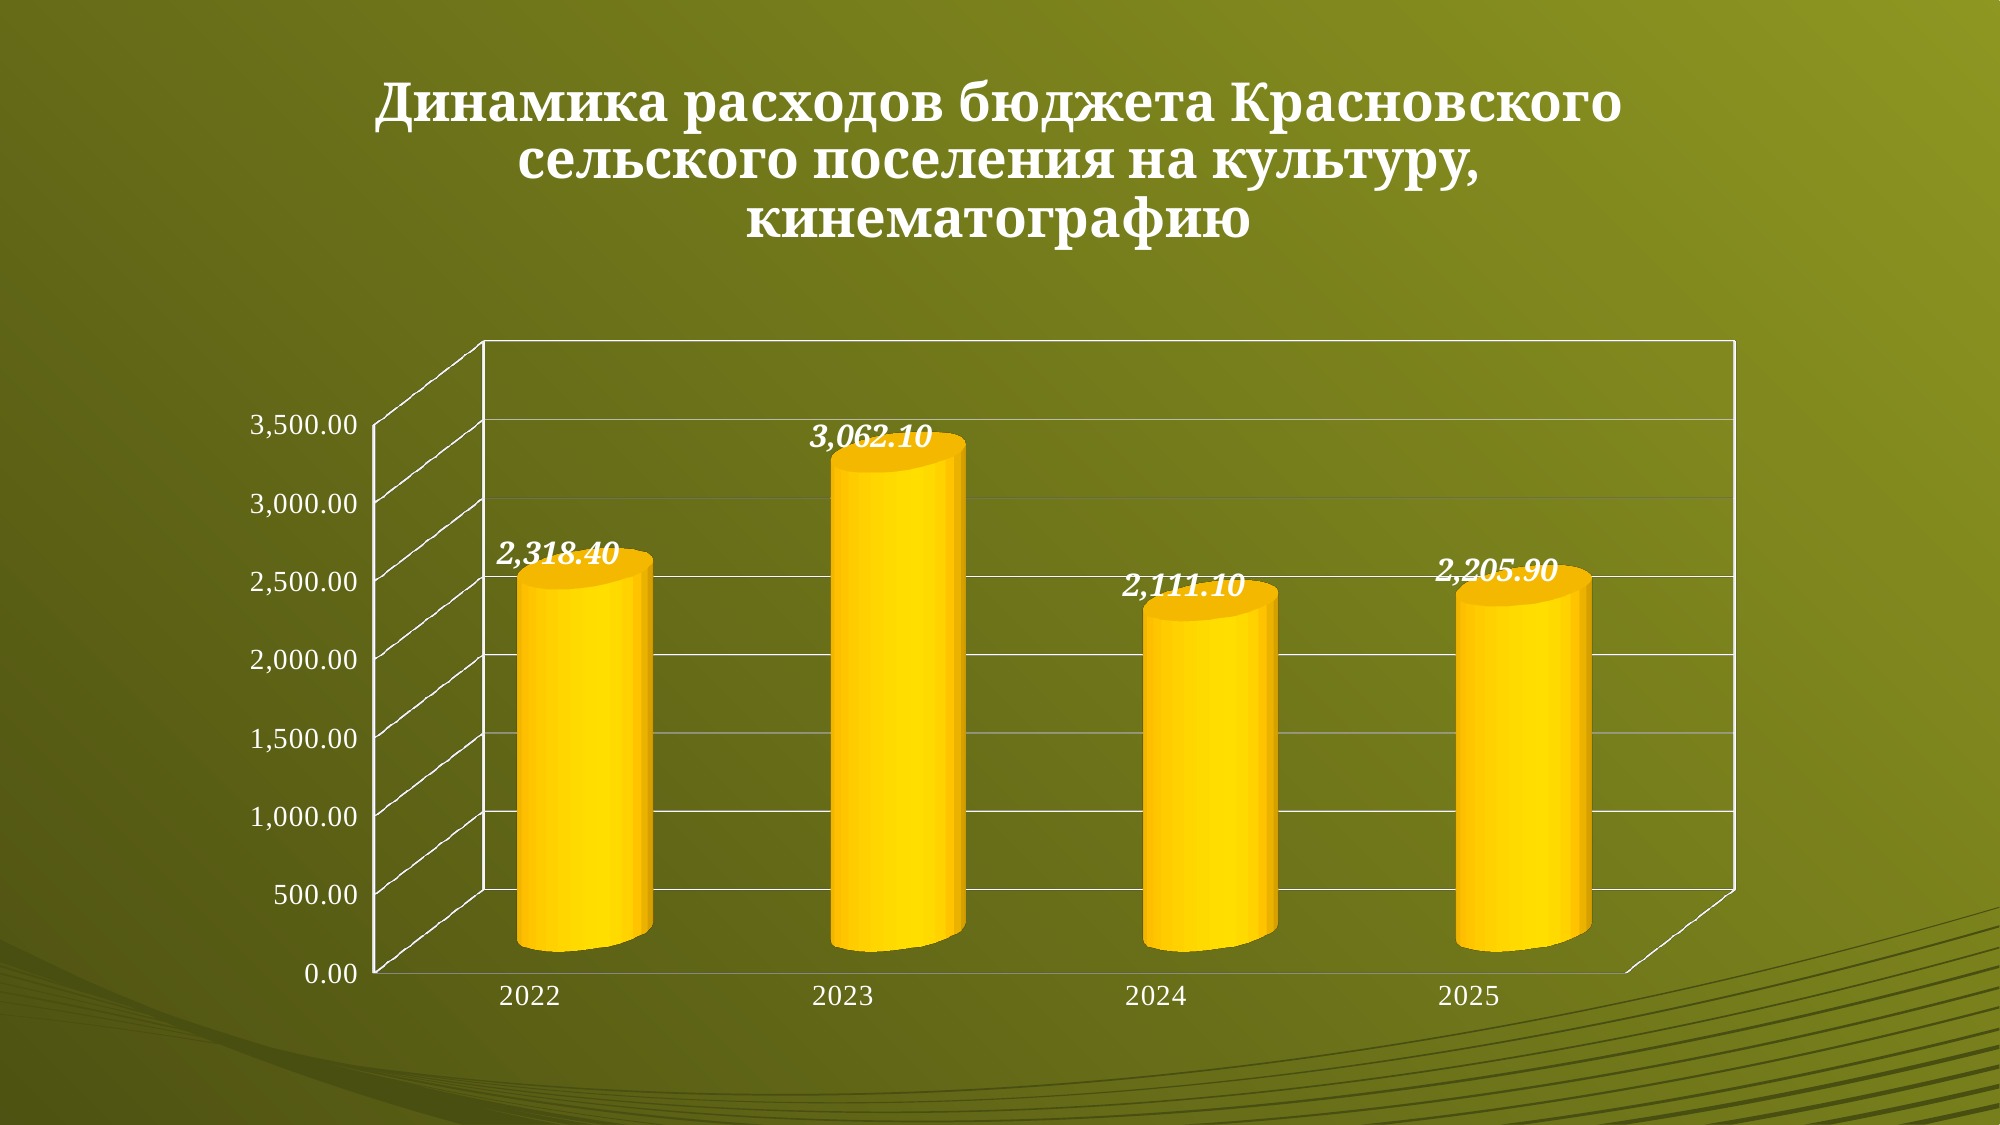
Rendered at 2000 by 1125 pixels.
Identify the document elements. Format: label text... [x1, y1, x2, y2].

chart [249, 256, 1750, 1071]
title Динамика расходов бюджета Красновского сельского поселения на культуру, кинематографию [249, 65, 1750, 249]
